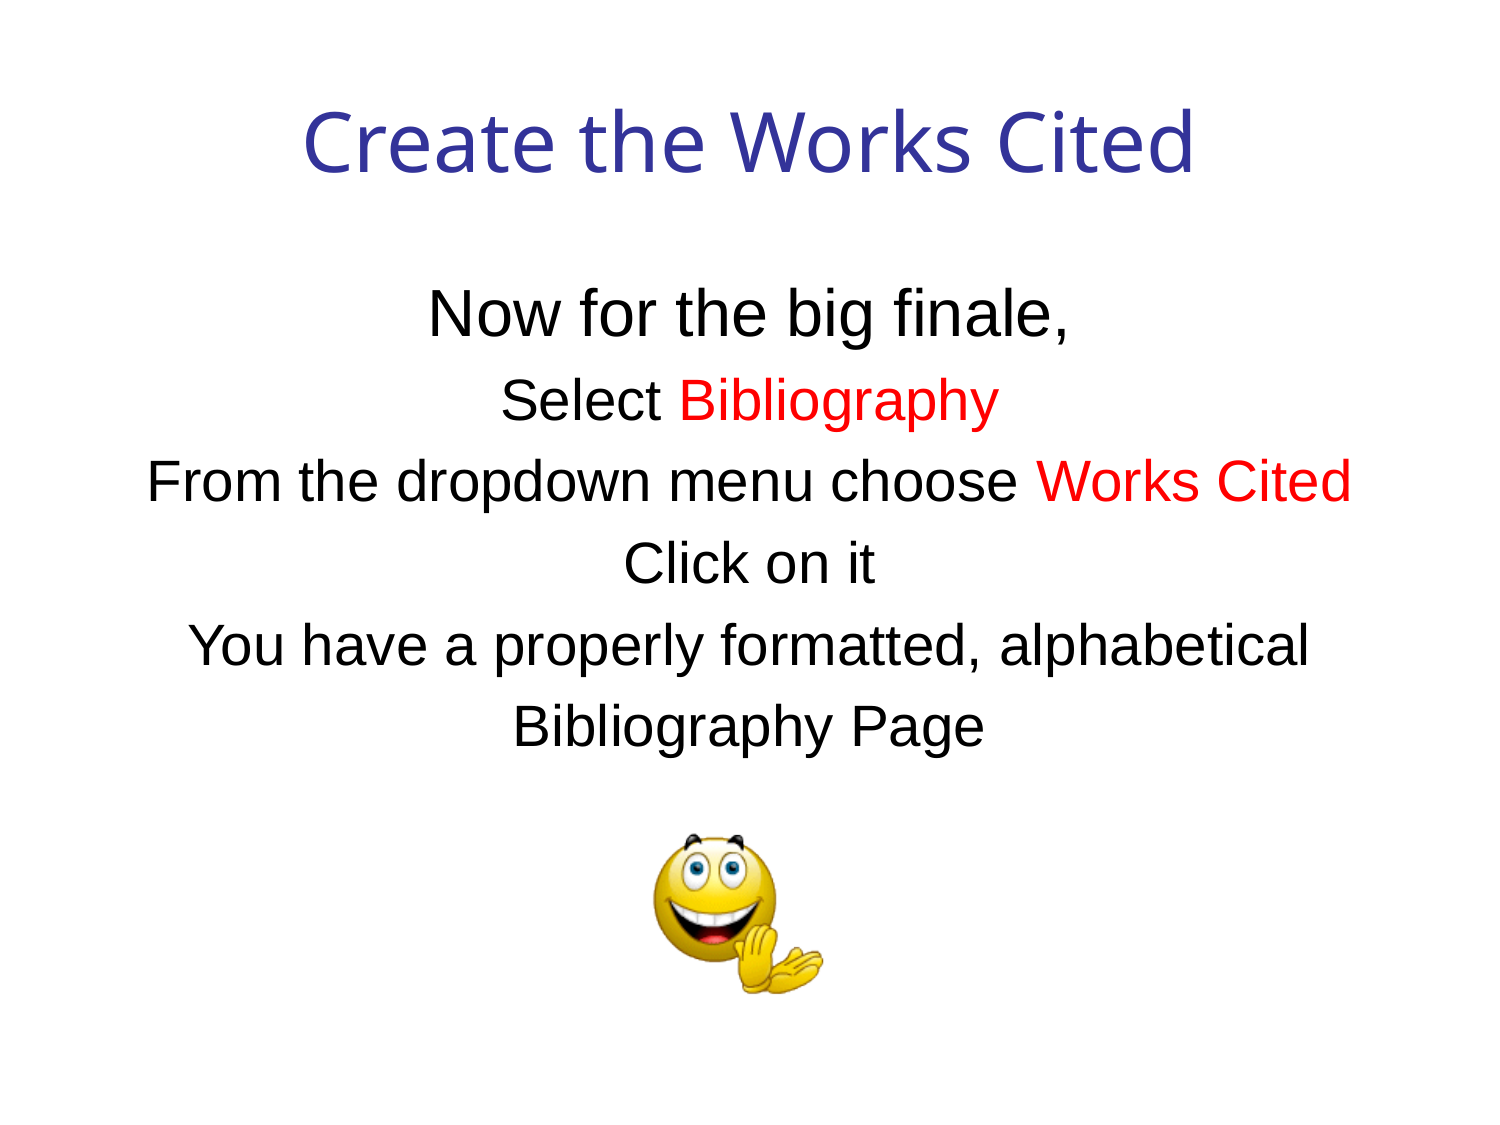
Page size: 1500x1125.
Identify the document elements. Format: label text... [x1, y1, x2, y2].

picture [649, 824, 830, 1007]
list Now for the big finale, Select Bibliography From the dropdown menu choose Works Cited Click on it You have a properly formatted, alphabetical Bibliography Page [75, 262, 1425, 1005]
title Create the Works Cited [75, 45, 1425, 233]
